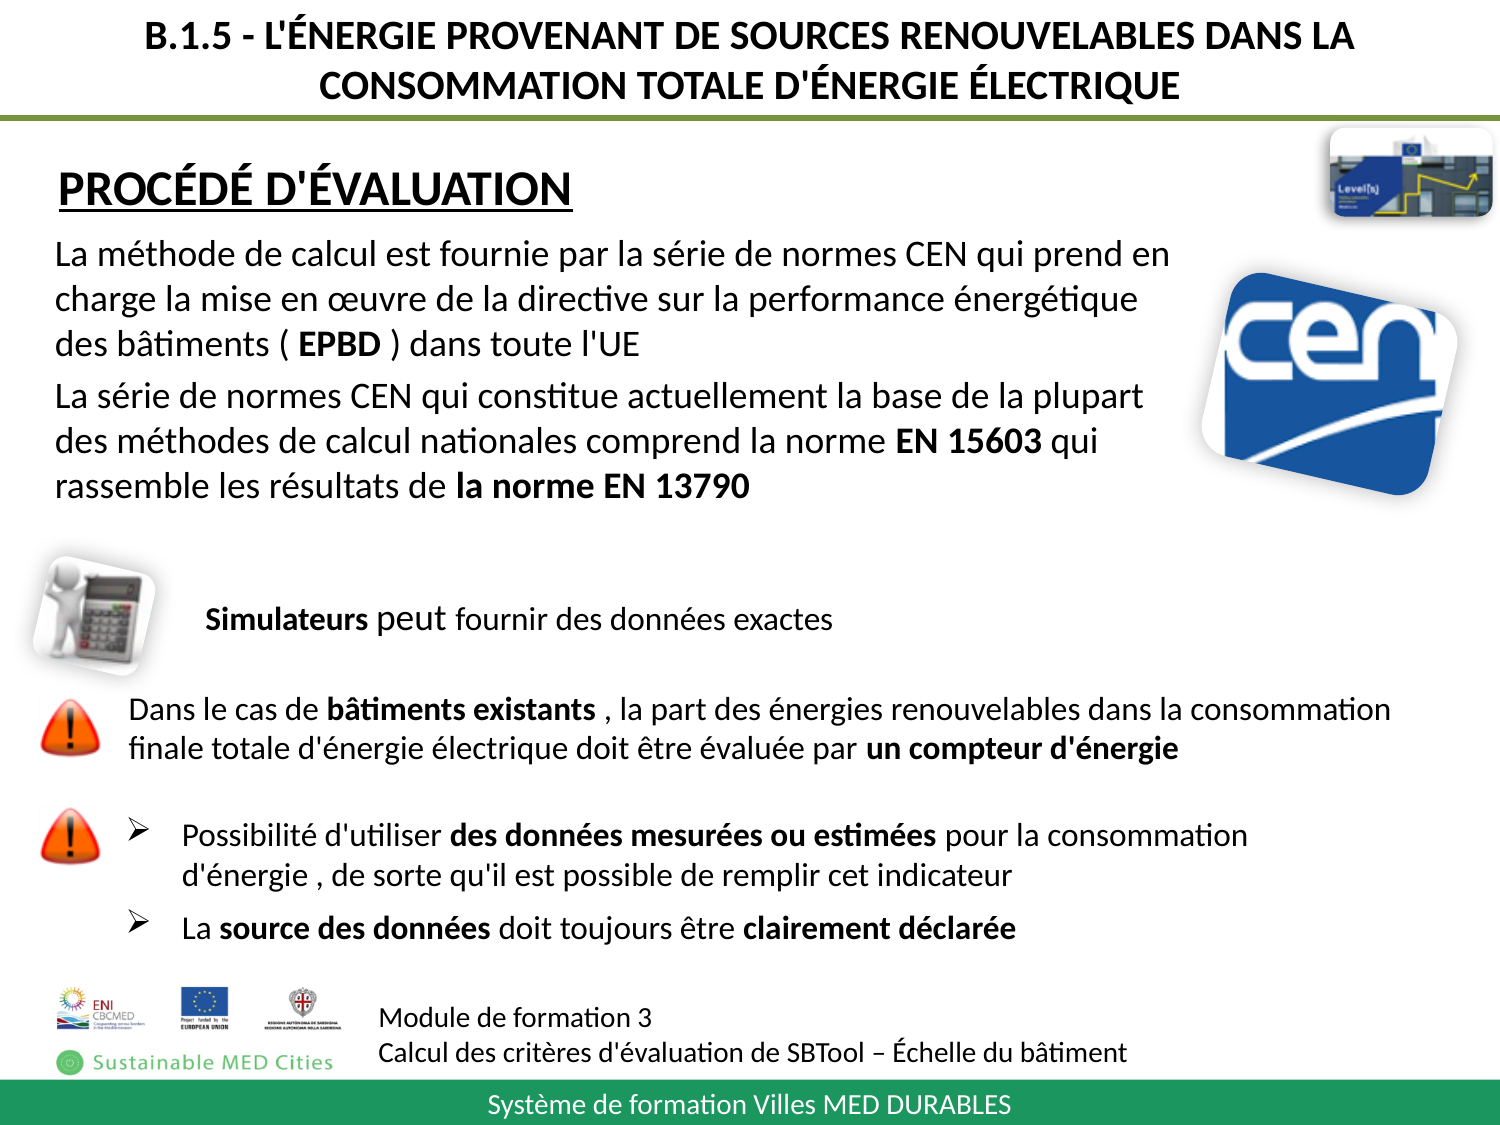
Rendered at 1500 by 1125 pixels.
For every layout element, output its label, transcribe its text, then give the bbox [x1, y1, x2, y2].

picture [1329, 127, 1493, 217]
title B.1.5 - L'ÉNERGIE PROVENANT DE SOURCES RENOUVELABLES DANS LA CONSOMMATION TOTALE D'ÉNERGIE ÉLECTRIQUE [0, 0, 1500, 117]
picture [1201, 272, 1458, 496]
text_box La méthode de calcul est fournie par la série de normes CEN qui prend en charge la mise en œuvre de la directive sur la performance énergétique des bâtiments ( EPBD ) dans toute l'UE La série de normes CEN qui constitue actuellement la base de la plupart des méthodes de calcul nationales comprend la norme EN 15603 qui rassemble les résultats de la norme EN 13790 [39, 221, 1214, 555]
picture [39, 806, 103, 867]
text_box PROCÉDÉ D'ÉVALUATION [43, 147, 1331, 235]
text_box Dans le cas de bâtiments existants , la part des énergies renouvelables dans la consommation finale totale d'énergie électrique doit être évaluée par un compteur d'énergie [113, 679, 1483, 774]
picture [39, 697, 103, 759]
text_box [0, 972, 1500, 1125]
text_box Possibilité d'utiliser des données mesurées ou estimées pour la consommation d'énergie , de sorte qu'il est possible de remplir cet indicateur La source des données doit toujours être clairement déclarée [110, 806, 1390, 954]
text_box Simulateurs peut fournir des données exactes [190, 585, 982, 646]
picture [32, 556, 156, 676]
